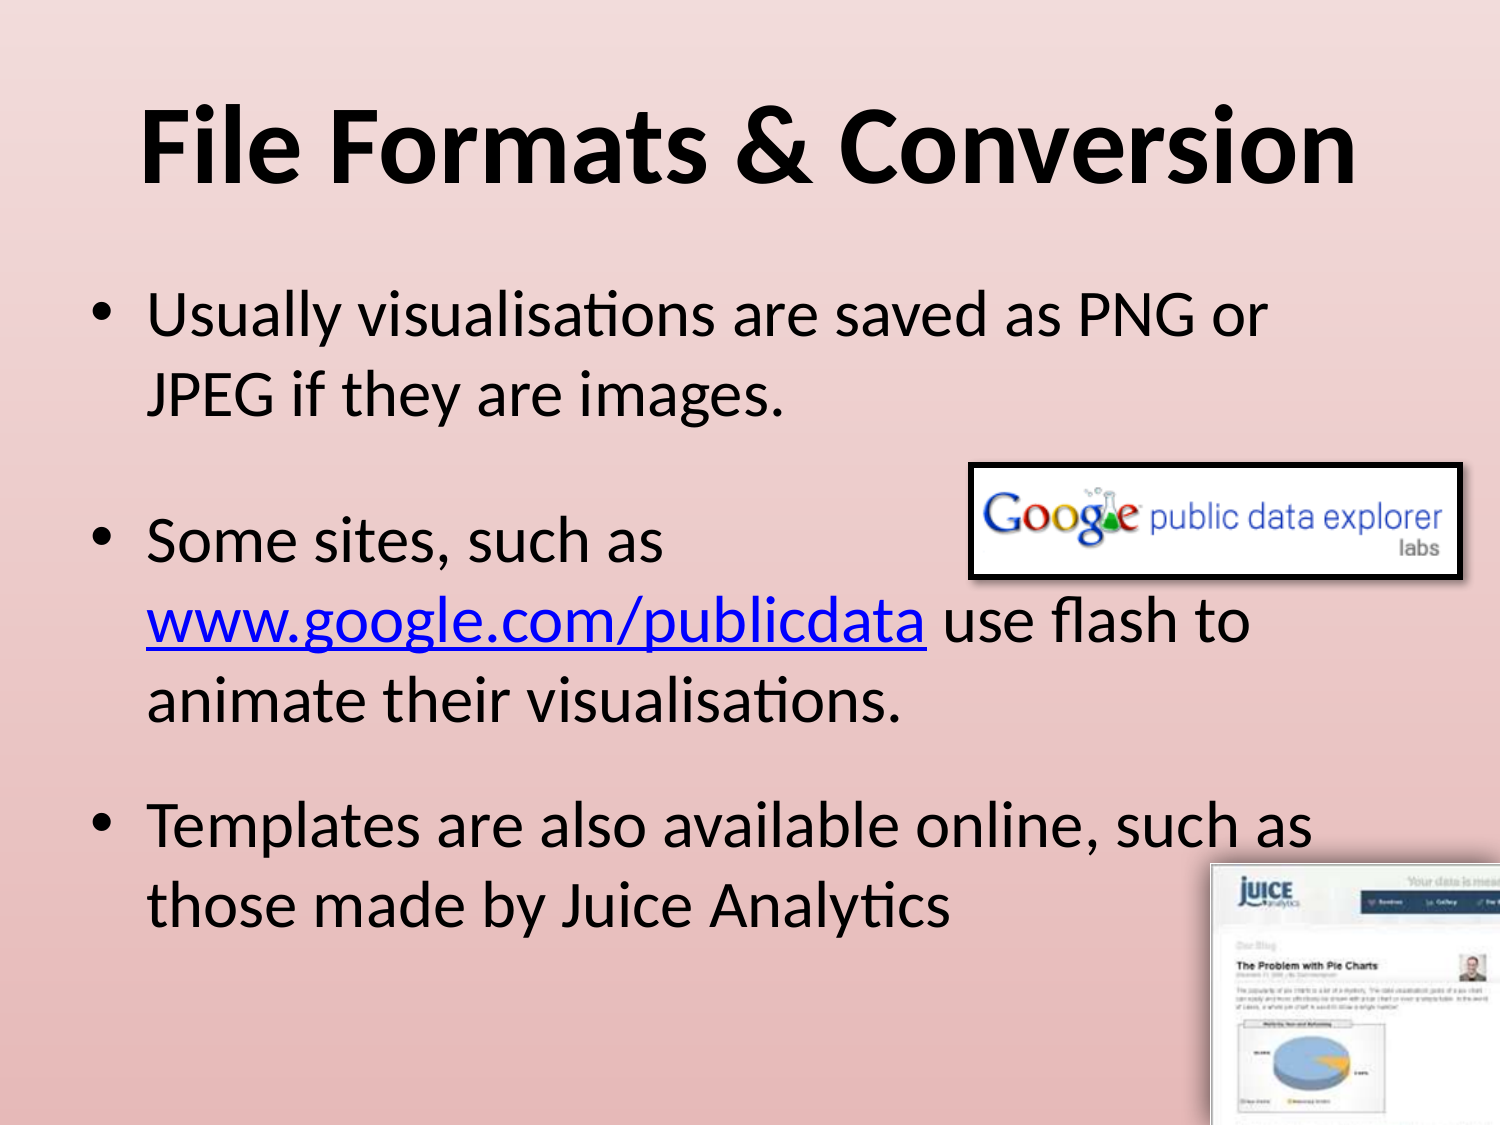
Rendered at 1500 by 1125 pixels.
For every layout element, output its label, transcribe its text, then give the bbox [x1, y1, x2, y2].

picture [1210, 863, 1500, 1125]
picture [974, 467, 1458, 575]
list Usually visualisations are saved as PNG or JPEG if they are images. Some sites, such as www.google.com/publicdata use flash to animate their visualisations. Templates are also available online, such as those made by Juice Analytics [75, 262, 1425, 1094]
title File Formats & Conversion [75, 45, 1425, 233]
